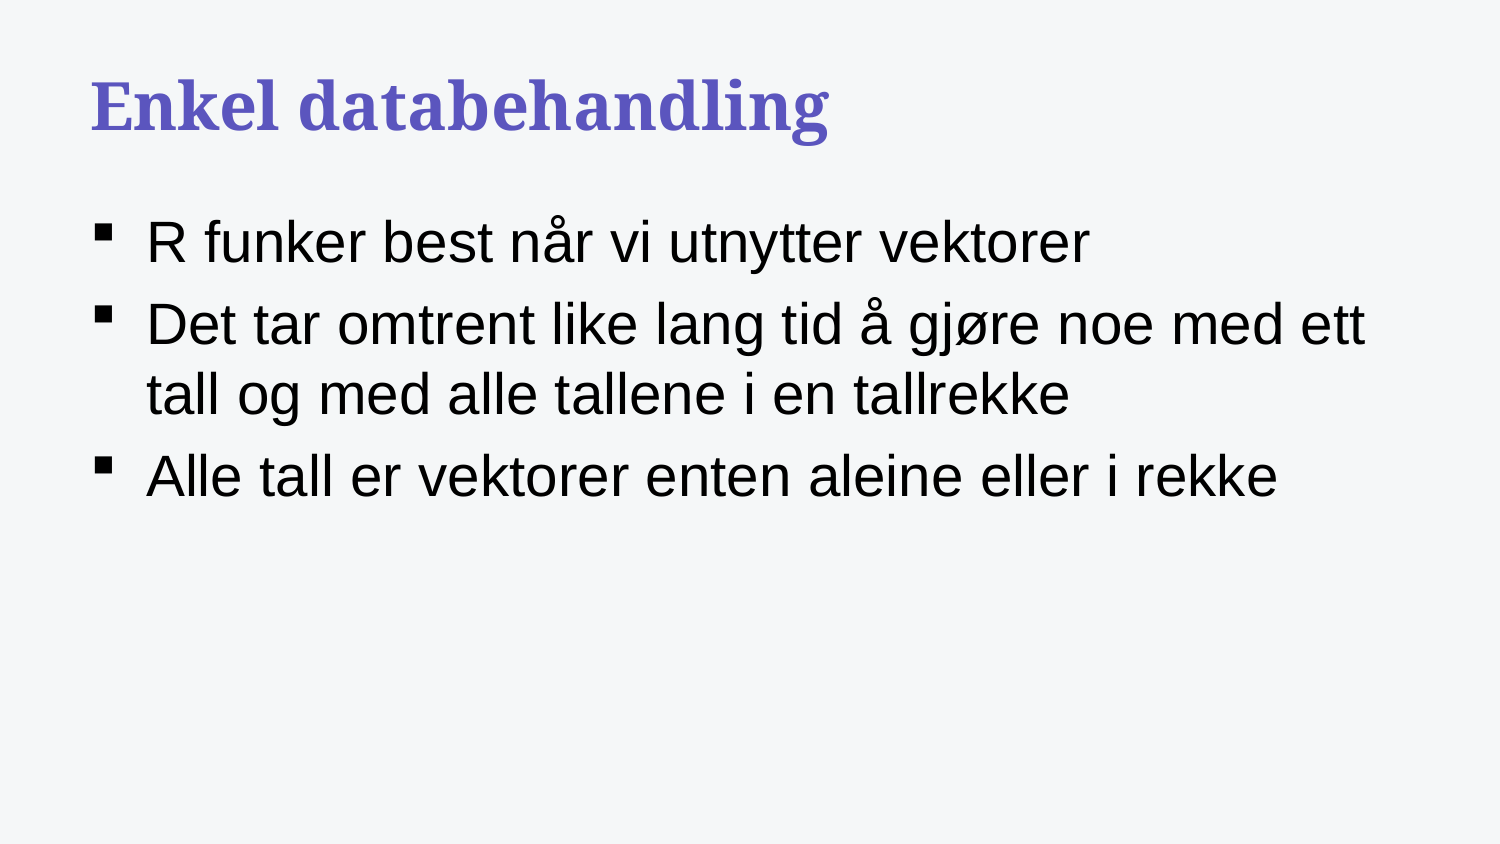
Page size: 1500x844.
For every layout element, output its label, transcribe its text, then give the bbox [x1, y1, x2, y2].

list R funker best når vi utnytter vektorer Det tar omtrent like lang tid å gjøre noe med ett tall og med alle tallene i en tallrekke Alle tall er vektorer enten aleine eller i rekke [75, 196, 1425, 754]
title Enkel databehandling [75, 33, 1425, 175]
